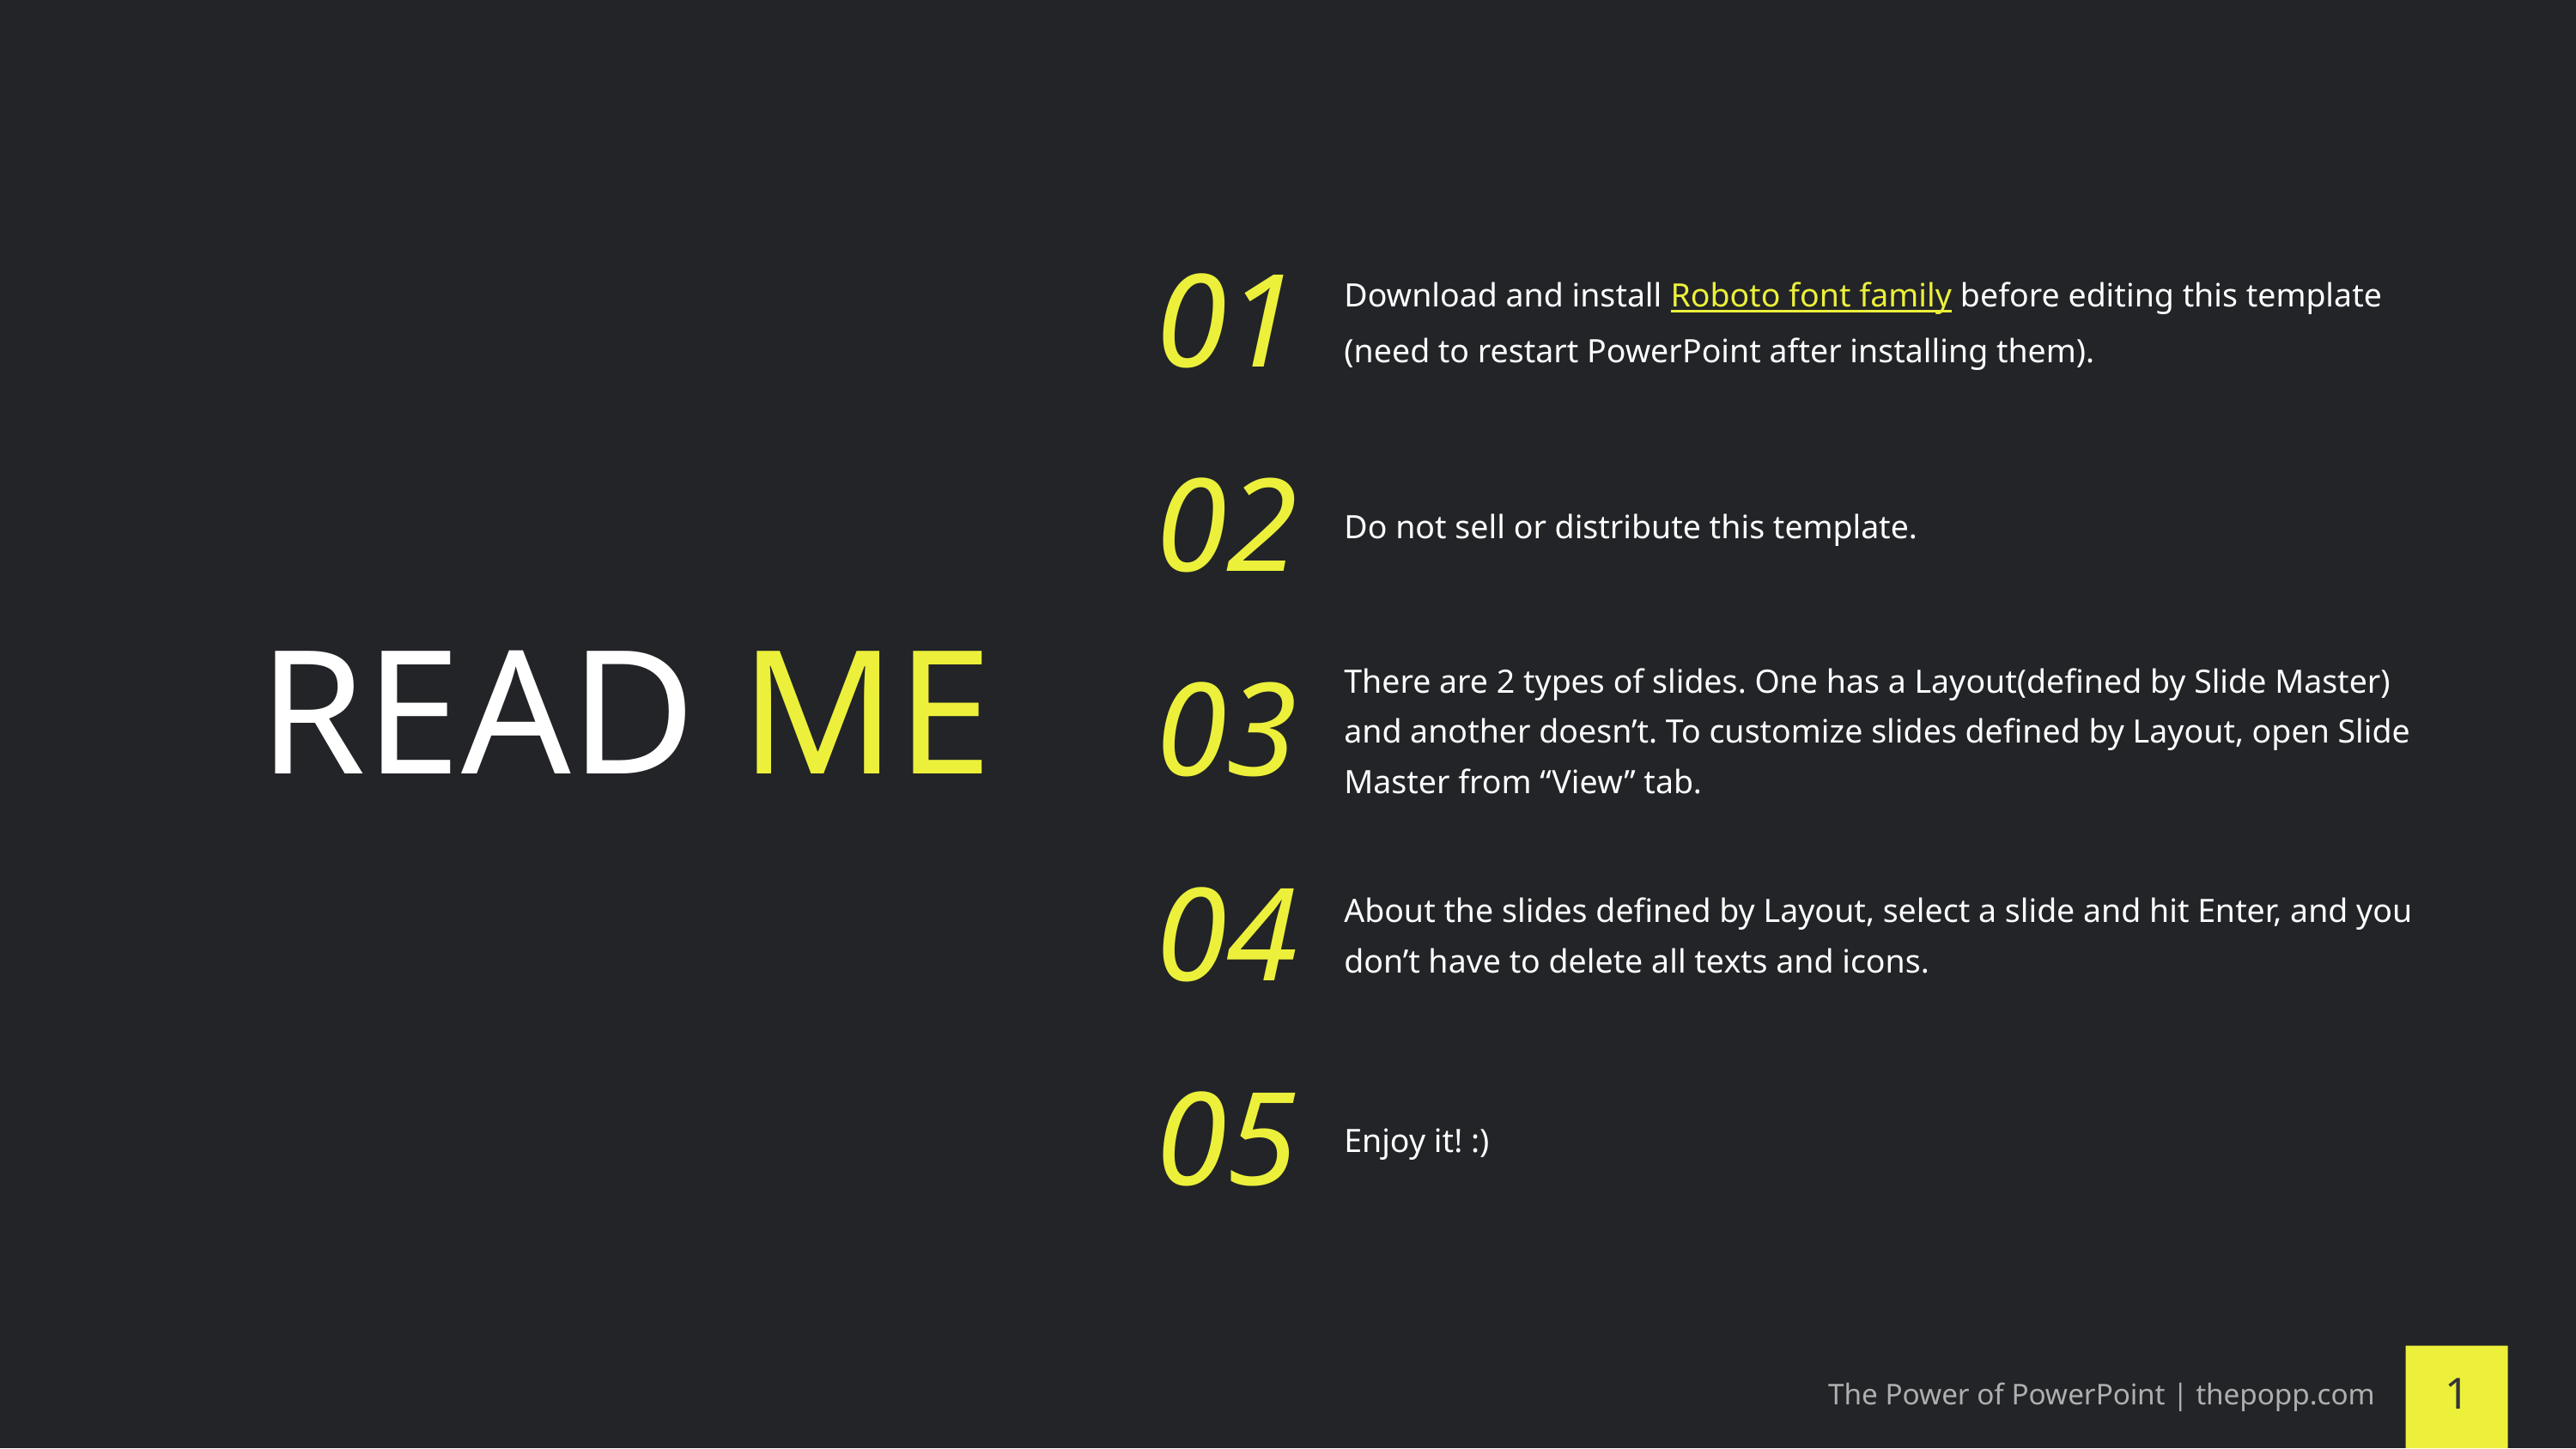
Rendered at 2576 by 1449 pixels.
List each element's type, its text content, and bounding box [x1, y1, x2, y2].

list 05 [1133, 1052, 1311, 1216]
list 02 [1133, 438, 1311, 602]
list About the slides defined by Layout, select a slide and hit Enter, and you don’t have to delete all texts and icons. [1331, 847, 2437, 1011]
list There are 2 types of slides. One has a Layout(defined by Slide Master) and another doesn’t. To customize slides defined by Layout, open Slide Master from “View” tab. [1331, 642, 2437, 807]
title READ ME [137, 211, 1115, 1238]
slide_number 1 [2404, 1356, 2509, 1434]
list Do not sell or distribute this template. [1331, 438, 2437, 602]
list Download and install Roboto font family before editing this template (need to restart PowerPoint after installing them). [1331, 233, 2437, 397]
list 03 [1133, 642, 1311, 807]
list Enjoy it! :) [1331, 1052, 2437, 1216]
footer The Power of PowerPoint | thepopp.com [1519, 1356, 2389, 1434]
list 01 [1133, 233, 1311, 397]
list 04 [1133, 847, 1311, 1011]
